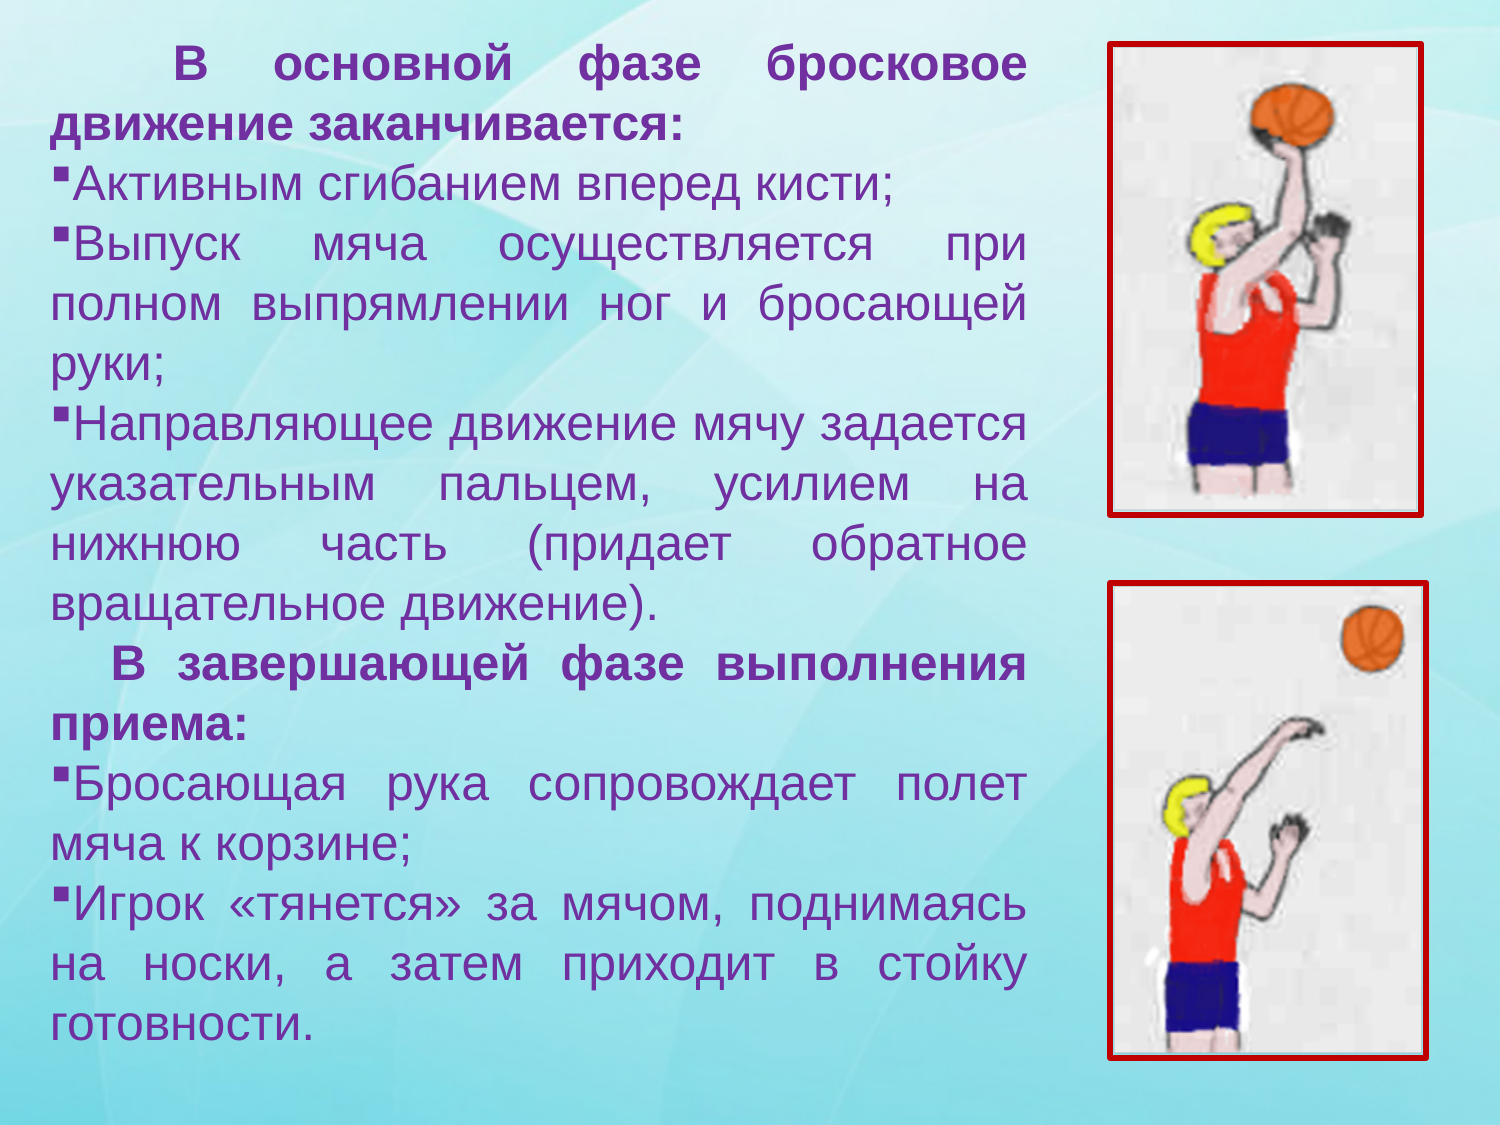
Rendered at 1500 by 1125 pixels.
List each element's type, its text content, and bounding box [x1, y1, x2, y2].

text_box В основной фазе бросковое движение заканчивается: Активным сгибанием вперед кисти; Выпуск мяча осуществляется при полном выпрямлении ног и бросающей руки; Направляющее движение мячу задается указательным пальцем, усилием на нижнюю часть (придает обратное вращательное движение). В завершающей фазе выполнения приема: Бросающая рука сопровождает полет мяча к корзине; Игрок «тянется» за мячом, поднимаясь на носки, а затем приходит в стойку готовности. [35, 23, 1043, 1059]
picture [0, 0, 1500, 1125]
